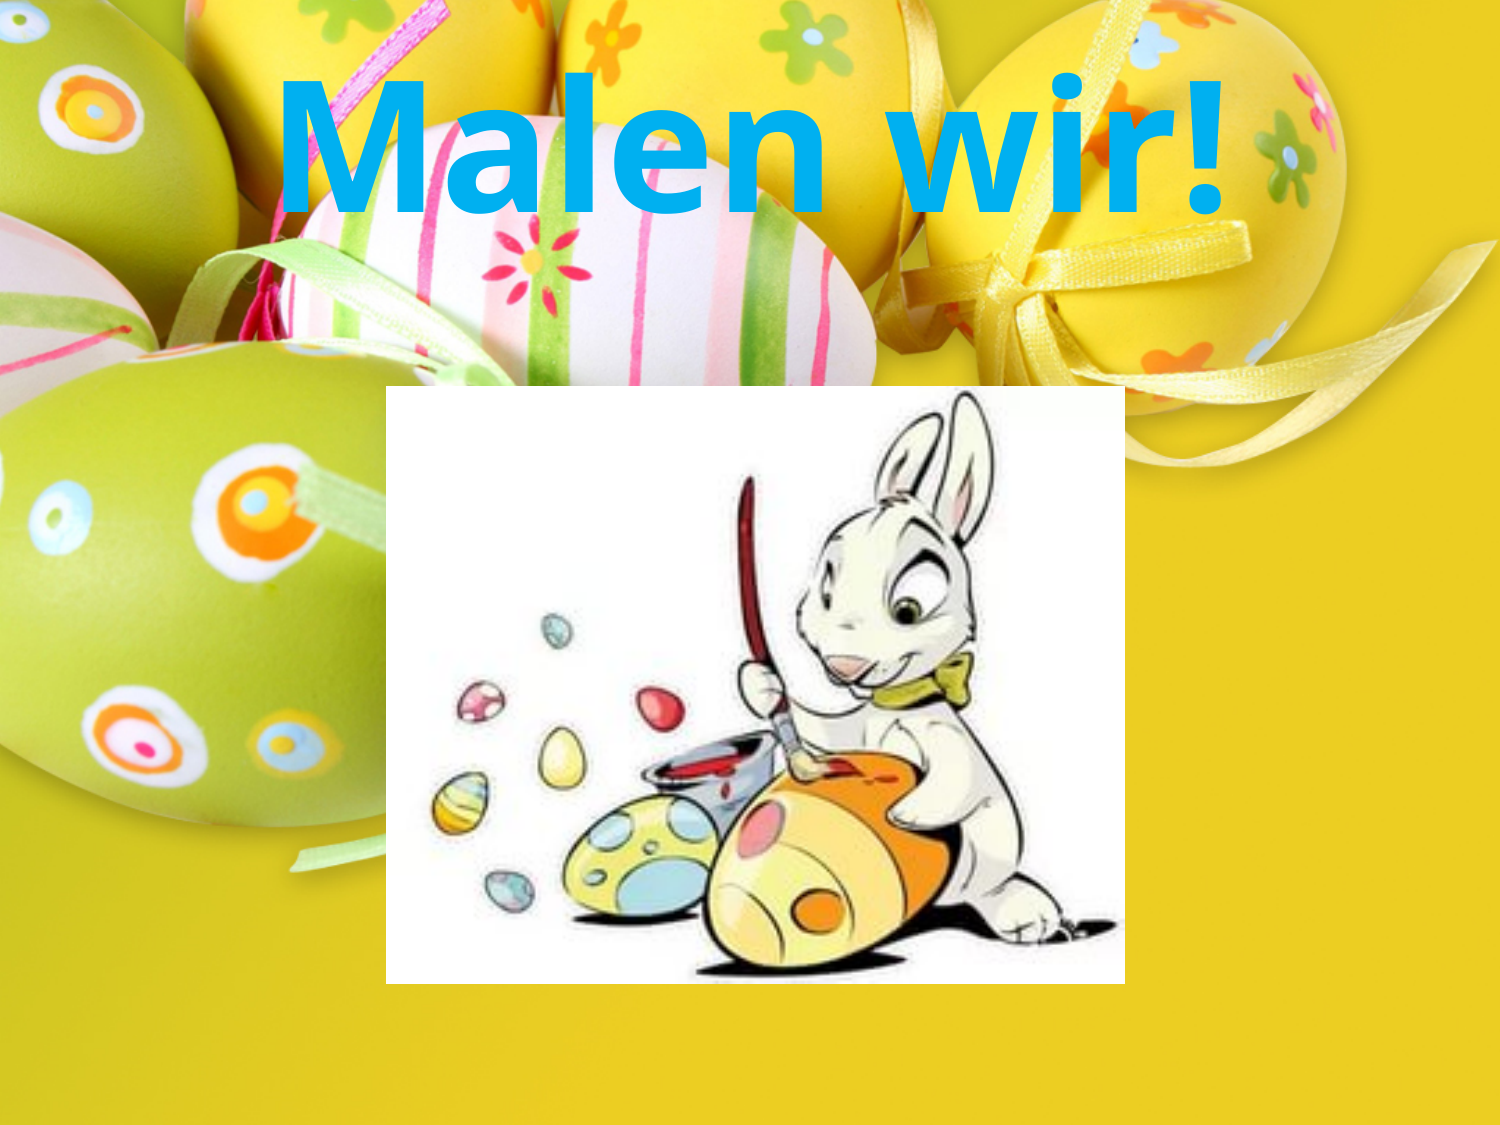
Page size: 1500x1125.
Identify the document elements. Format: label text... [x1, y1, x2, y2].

title Malen wir! [75, 45, 1425, 233]
picture [0, 0, 1500, 1125]
